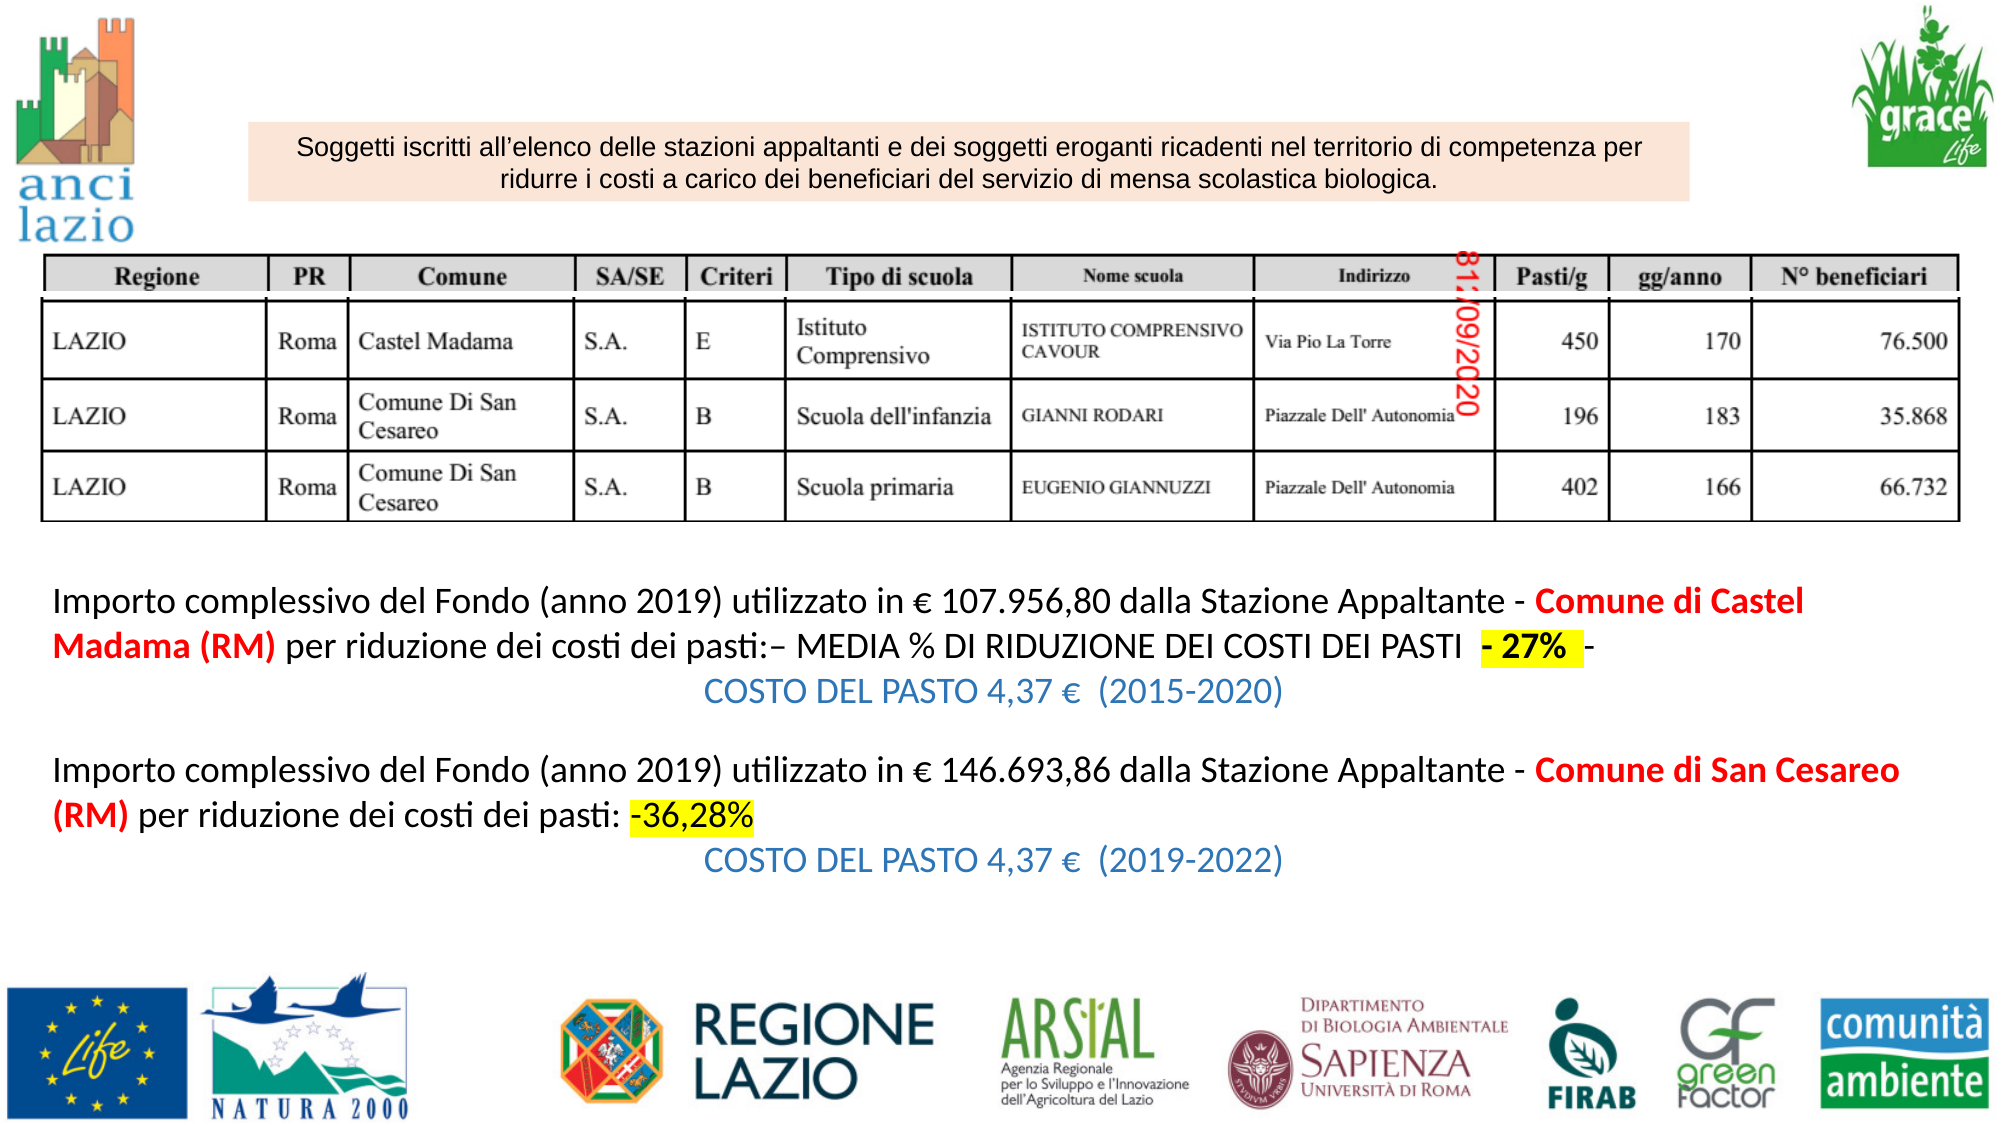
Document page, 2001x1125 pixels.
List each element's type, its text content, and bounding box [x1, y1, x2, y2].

text_box Importo complessivo del Fondo (anno 2019) utilizzato in € 107.956,80 dalla Stazione Appaltante - Comune di Castel Madama (RM) per riduzione dei costi dei pasti:– MEDIA % DI RIDUZIONE DEI COSTI DEI PASTI - 27% - COSTO DEL PASTO 4,37 € (2015-2020) [37, 568, 1951, 719]
text_box Importo complessivo del Fondo (anno 2019) utilizzato in € 146.693,86 dalla Stazione Appaltante - Comune di San Cesareo (RM) per riduzione dei costi dei pasti: -36,28% COSTO DEL PASTO 4,37 € (2019-2022) [37, 737, 1951, 933]
text_box Soggetti iscritti all’elenco delle stazioni appaltanti e dei soggetti eroganti ricadenti nel territorio di competenza per ridurre i costi a carico dei beneficiari del servizio di mensa scolastica biologica. [248, 121, 1690, 202]
picture [5, 3, 138, 256]
picture [0, 972, 2000, 1123]
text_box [20, 251, 1979, 523]
picture [1851, 3, 1996, 169]
